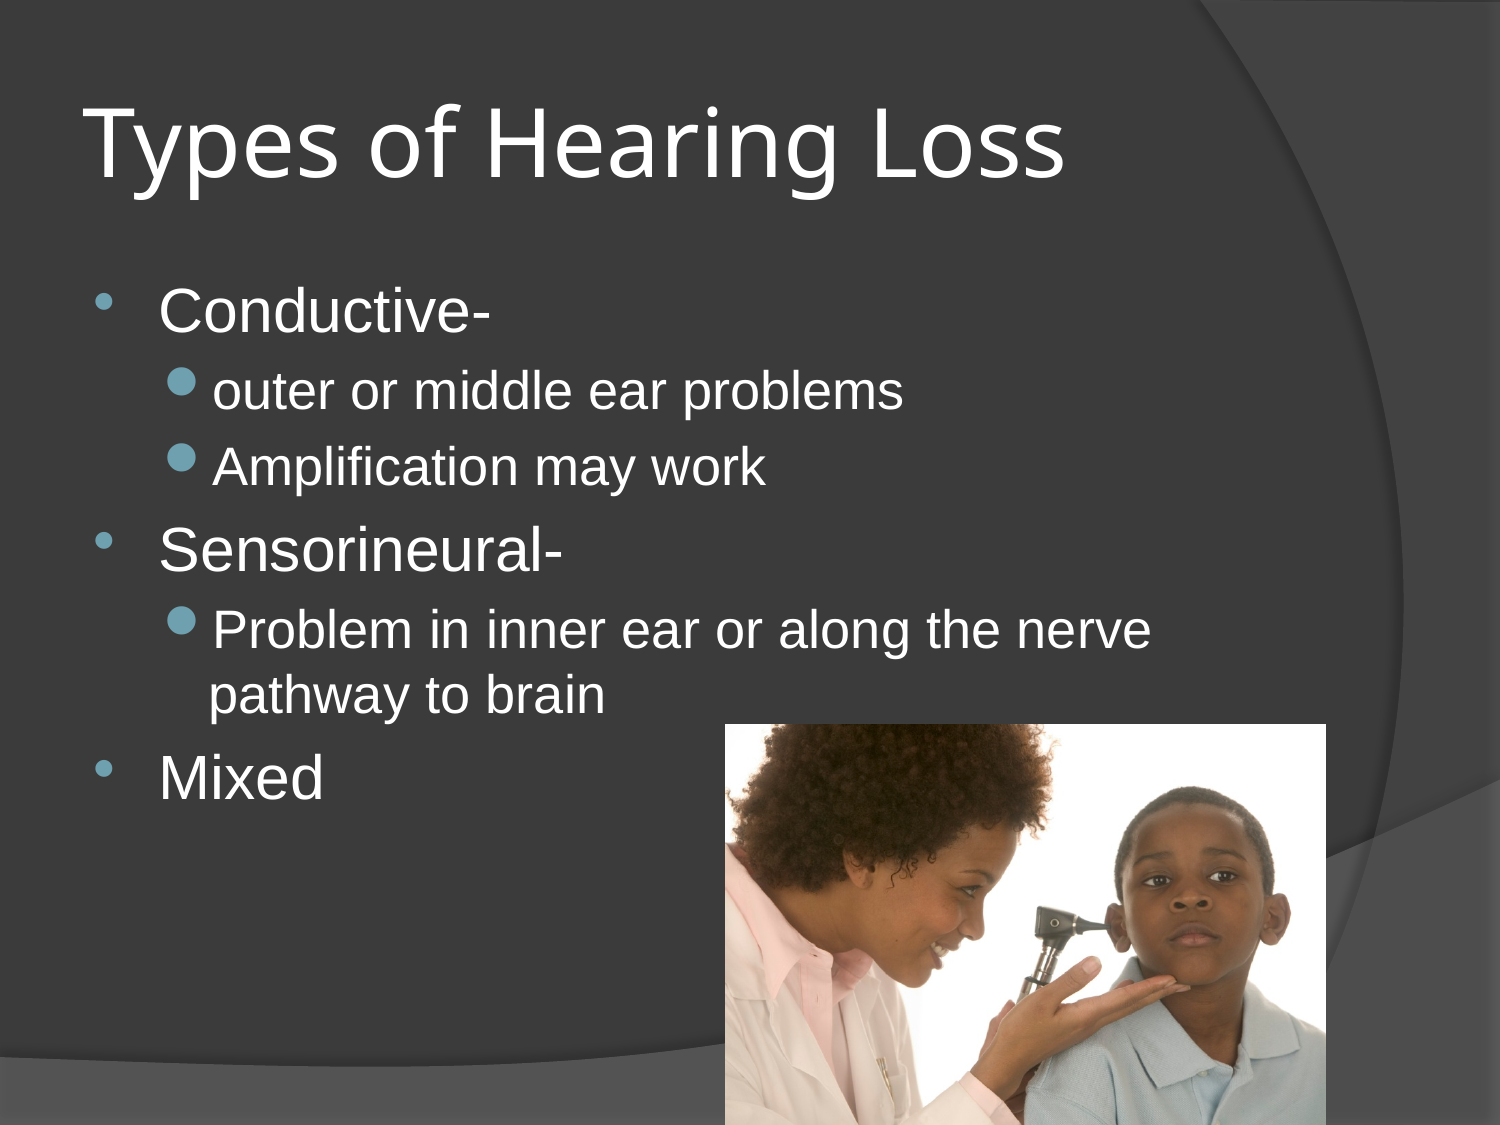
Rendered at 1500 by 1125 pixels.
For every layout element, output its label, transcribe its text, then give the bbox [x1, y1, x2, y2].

picture [724, 724, 1327, 1125]
title Types of Hearing Loss [75, 45, 1300, 233]
list Conductive- outer or middle ear problems Amplification may work Sensorineural- Problem in inner ear or along the nerve pathway to brain Mixed [75, 262, 1300, 1005]
